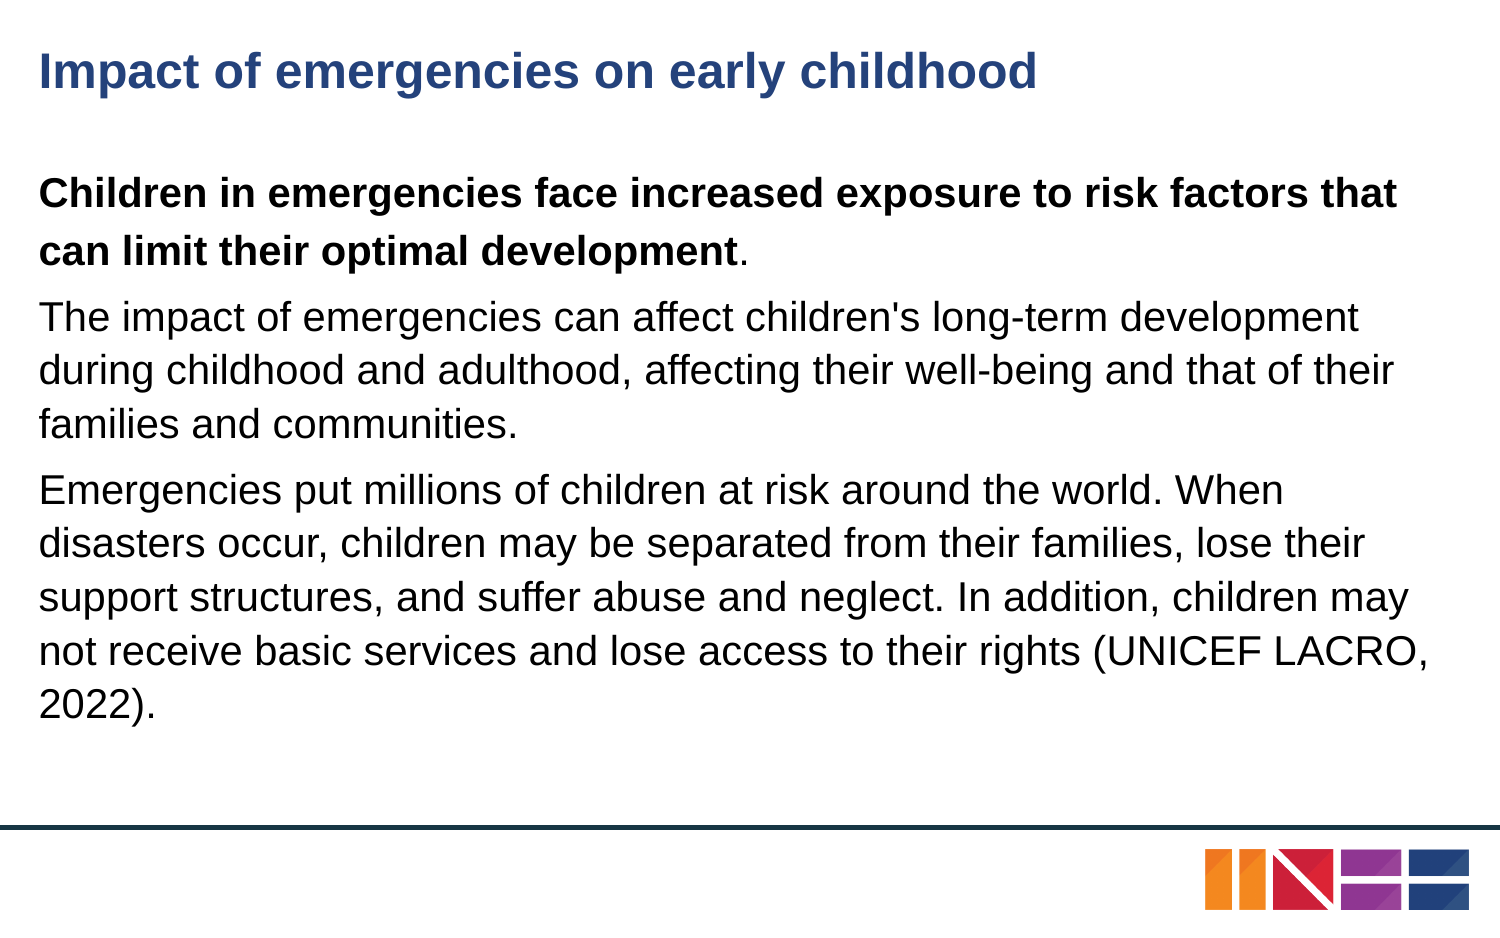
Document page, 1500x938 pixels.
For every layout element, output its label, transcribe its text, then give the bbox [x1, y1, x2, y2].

picture [1205, 849, 1469, 910]
list Children in emergencies face increased exposure to risk factors that can limit their optimal development. The impact of emergencies can affect children's long-term development during childhood and adulthood, affecting their well-being and that of their families and communities. Emergencies put millions of children at risk around the world. When disasters occur, children may be separated from their families, lose their support structures, and suffer abuse and neglect. In addition, children may not receive basic services and lose access to their rights (UNICEF LACRO, 2022). [23, 143, 1457, 818]
title Impact of emergencies on early childhood [23, 23, 1468, 121]
